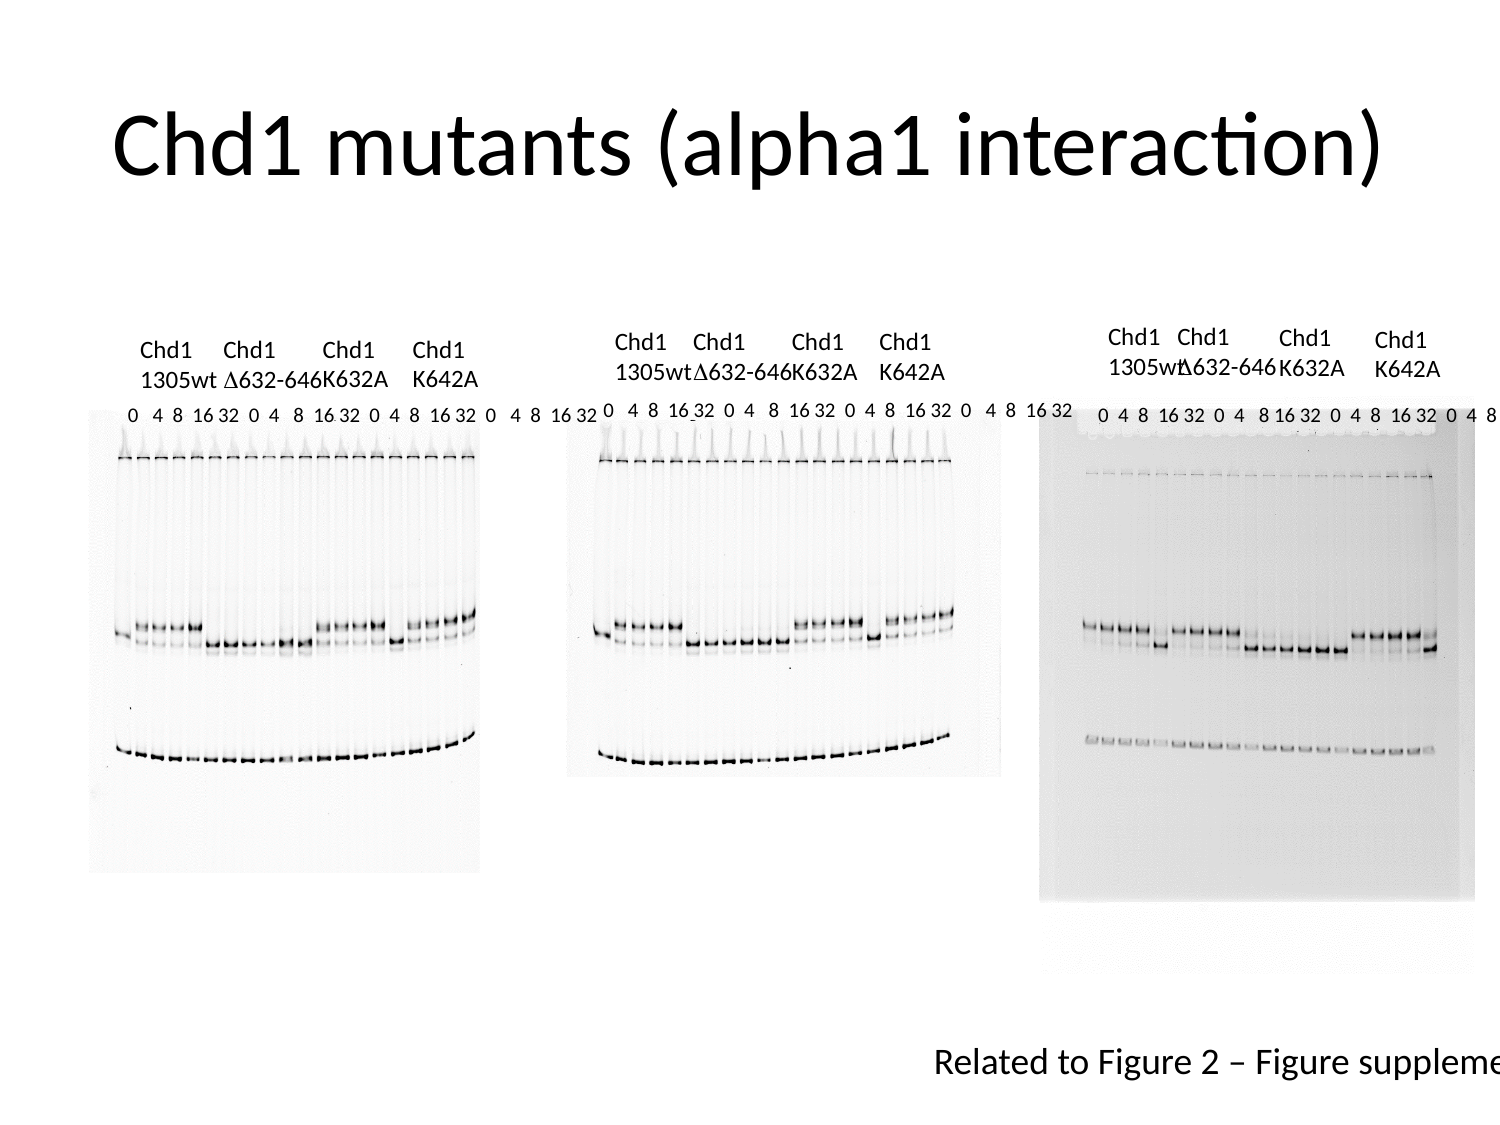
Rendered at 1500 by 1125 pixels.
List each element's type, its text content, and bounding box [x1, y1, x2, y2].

picture [566, 408, 1008, 778]
text_box Chd1 1305wt [600, 318, 678, 393]
text_box Chd1 K632A [777, 318, 864, 393]
text_box Chd1 1305wt [125, 325, 208, 401]
text_box Chd1 K642A [397, 325, 494, 401]
picture [88, 408, 481, 873]
text_box Chd1 D632-646 [208, 325, 307, 401]
text_box Chd1 D632-646 [678, 318, 777, 393]
text_box Chd1 K632A [1264, 313, 1360, 389]
text_box Chd1 K632A [307, 325, 397, 401]
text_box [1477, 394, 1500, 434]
text_box Chd1 K642A [864, 318, 961, 393]
text_box 0 4 8 16 32 0 4 8 16 32 0 4 8 16 32 0 4 8 16 32 [113, 394, 588, 434]
title Chd1 mutants (alpha1 interaction) [75, 45, 1425, 233]
text_box Chd1 1305wt [1093, 313, 1162, 388]
text_box Chd1 D632-646 [1162, 313, 1264, 388]
text_box 0 4 8 16 32 0 4 8 16 32 0 4 8 16 32 0 4 8 16 32 [588, 389, 1089, 429]
text_box Related to Figure 2 – Figure supplement 5A [919, 1029, 1500, 1090]
picture [1039, 393, 1475, 974]
text_box Chd1 K642A [1360, 315, 1456, 391]
